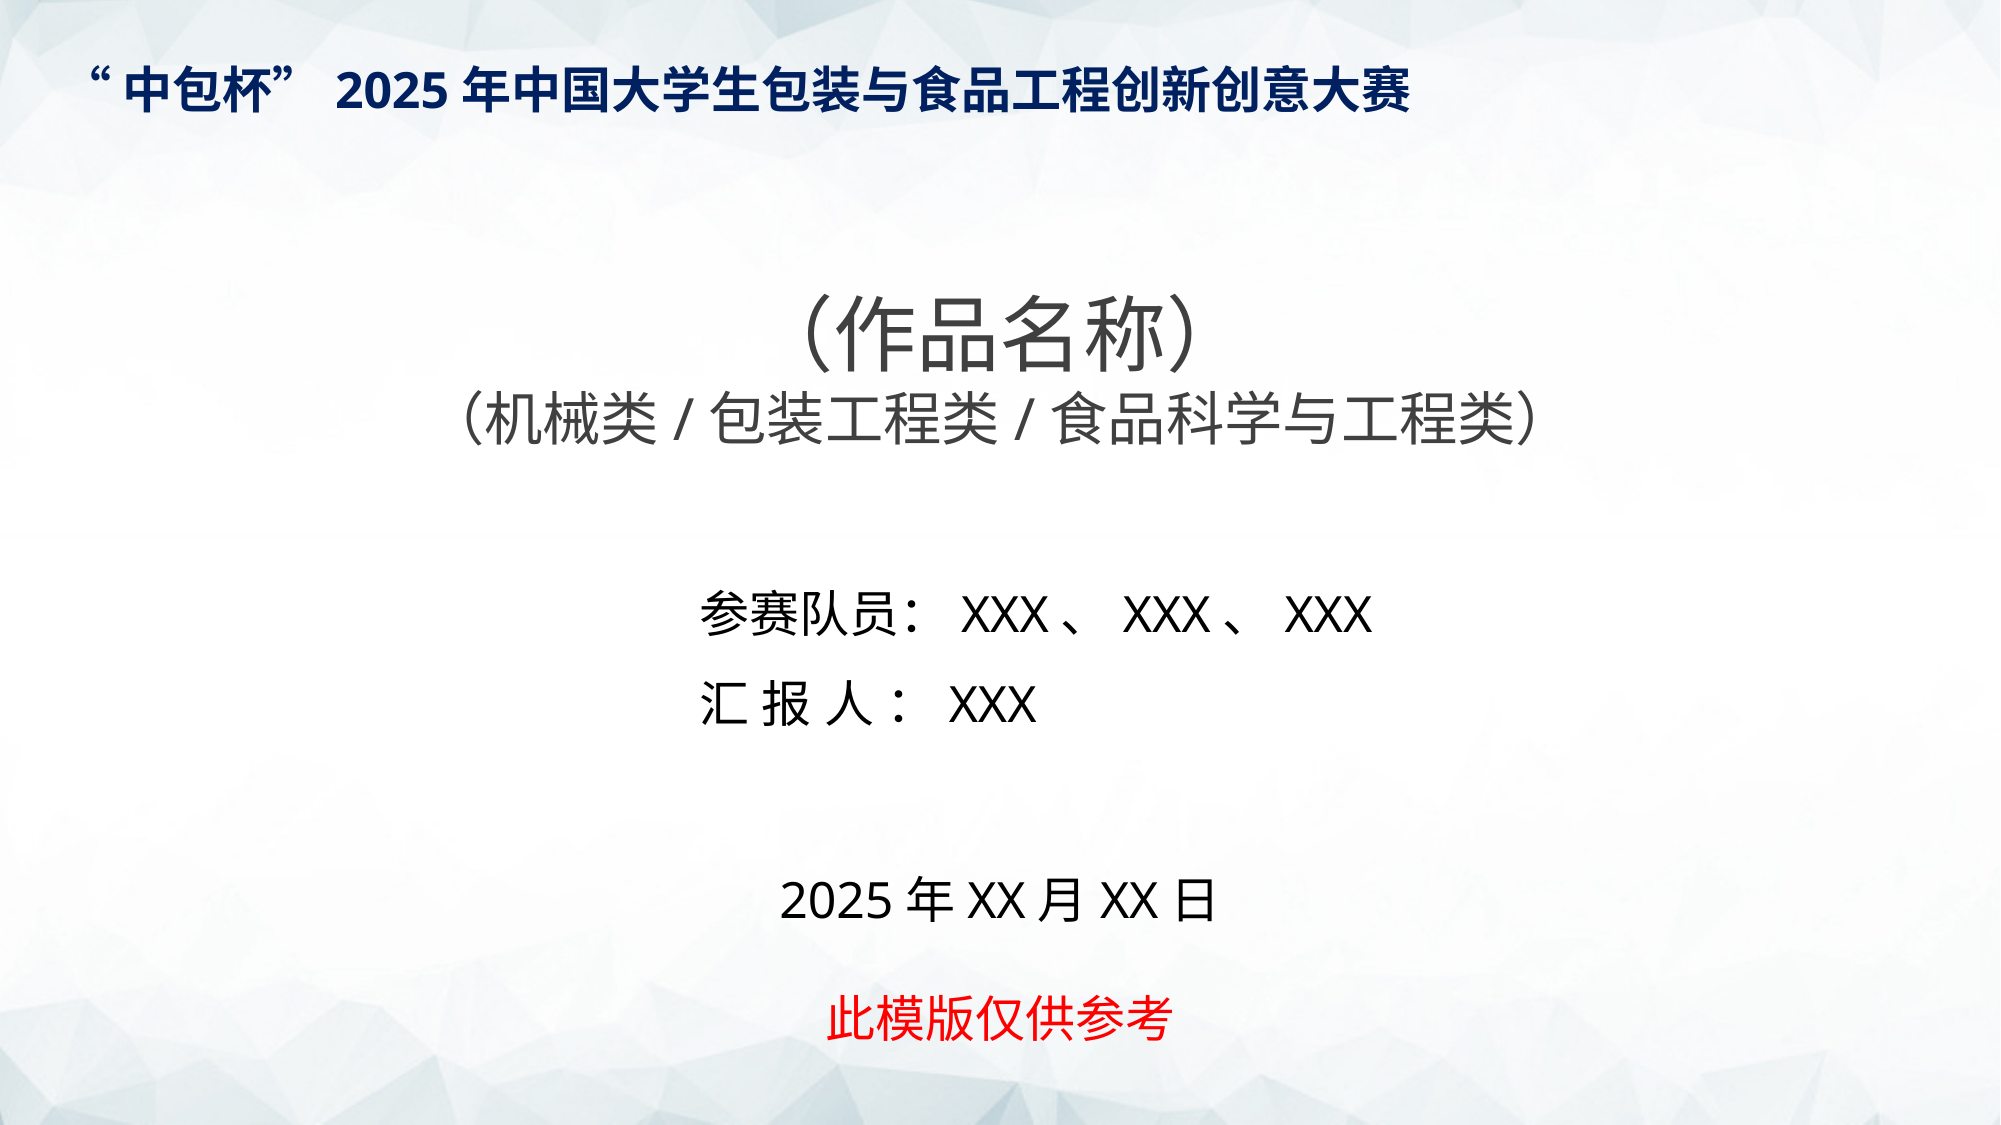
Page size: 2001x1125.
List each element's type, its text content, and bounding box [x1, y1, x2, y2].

text_box “中包杯”2025年中国大学生包装与食品工程创新创意大赛 [46, 50, 1468, 126]
text_box 参赛队员：XXX、XXX、XXX 汇报人：XXX [684, 545, 1390, 741]
text_box （作品名称） （机械类/包装工程类/食品科学与工程类） [411, 174, 1589, 459]
text_box 2025年XX月XX日 [647, 831, 1353, 936]
picture [0, 0, 2001, 1125]
text_box 此模版仅供参考 [647, 950, 1353, 1055]
